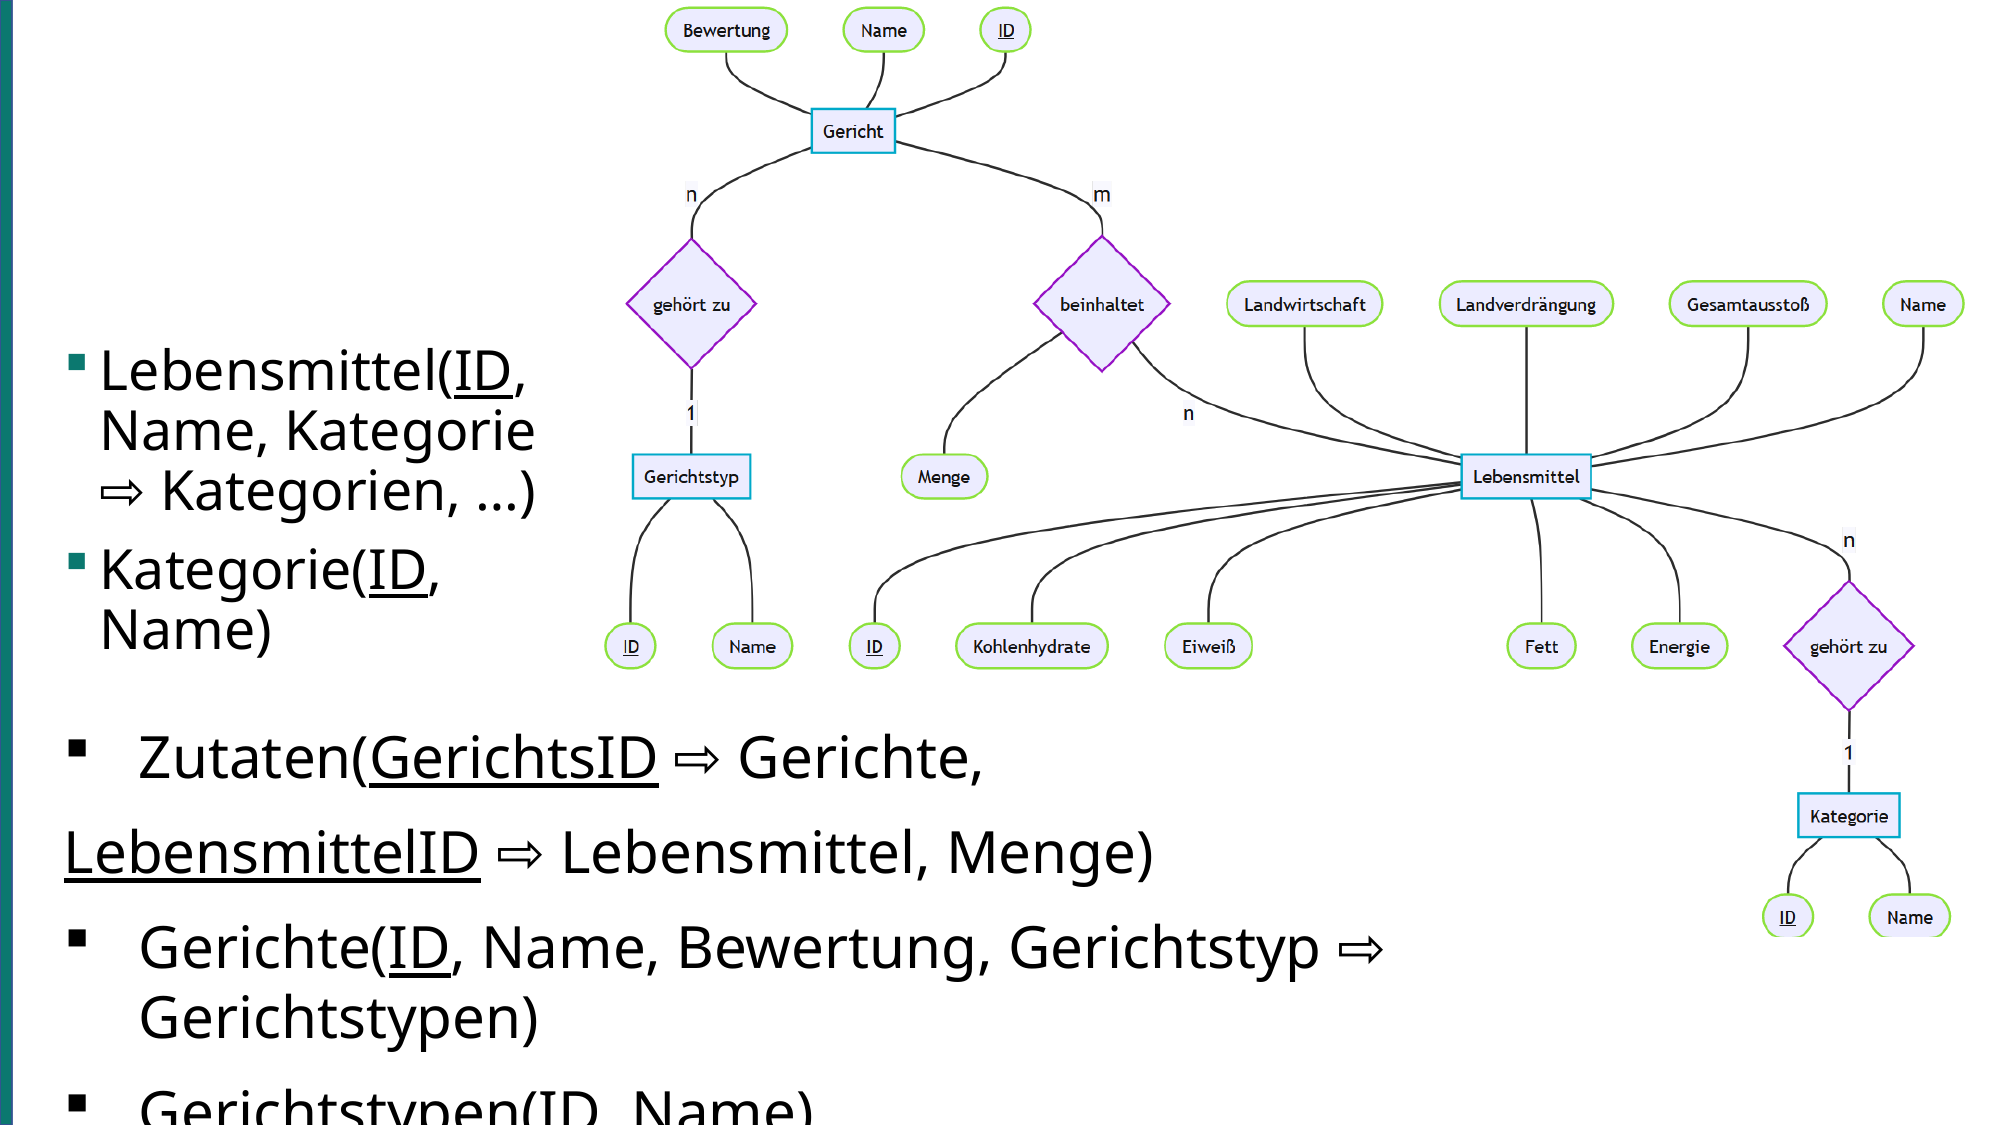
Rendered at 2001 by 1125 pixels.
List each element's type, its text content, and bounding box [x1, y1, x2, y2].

picture [588, 0, 1993, 937]
text_box Zutaten(GerichtsID ⇨ Gerichte, LebensmittelID ⇨ Lebensmittel, Menge) Gerichte(ID, Name, Bewertung, Gerichtstyp ⇨ Gerichtstypen) Gerichtstypen(ID, Name) [49, 713, 1765, 1125]
list Lebensmittel(ID, Name, Kategorie ⇨ Kategorien, …) Kategorie(ID, Name) [49, 335, 571, 713]
